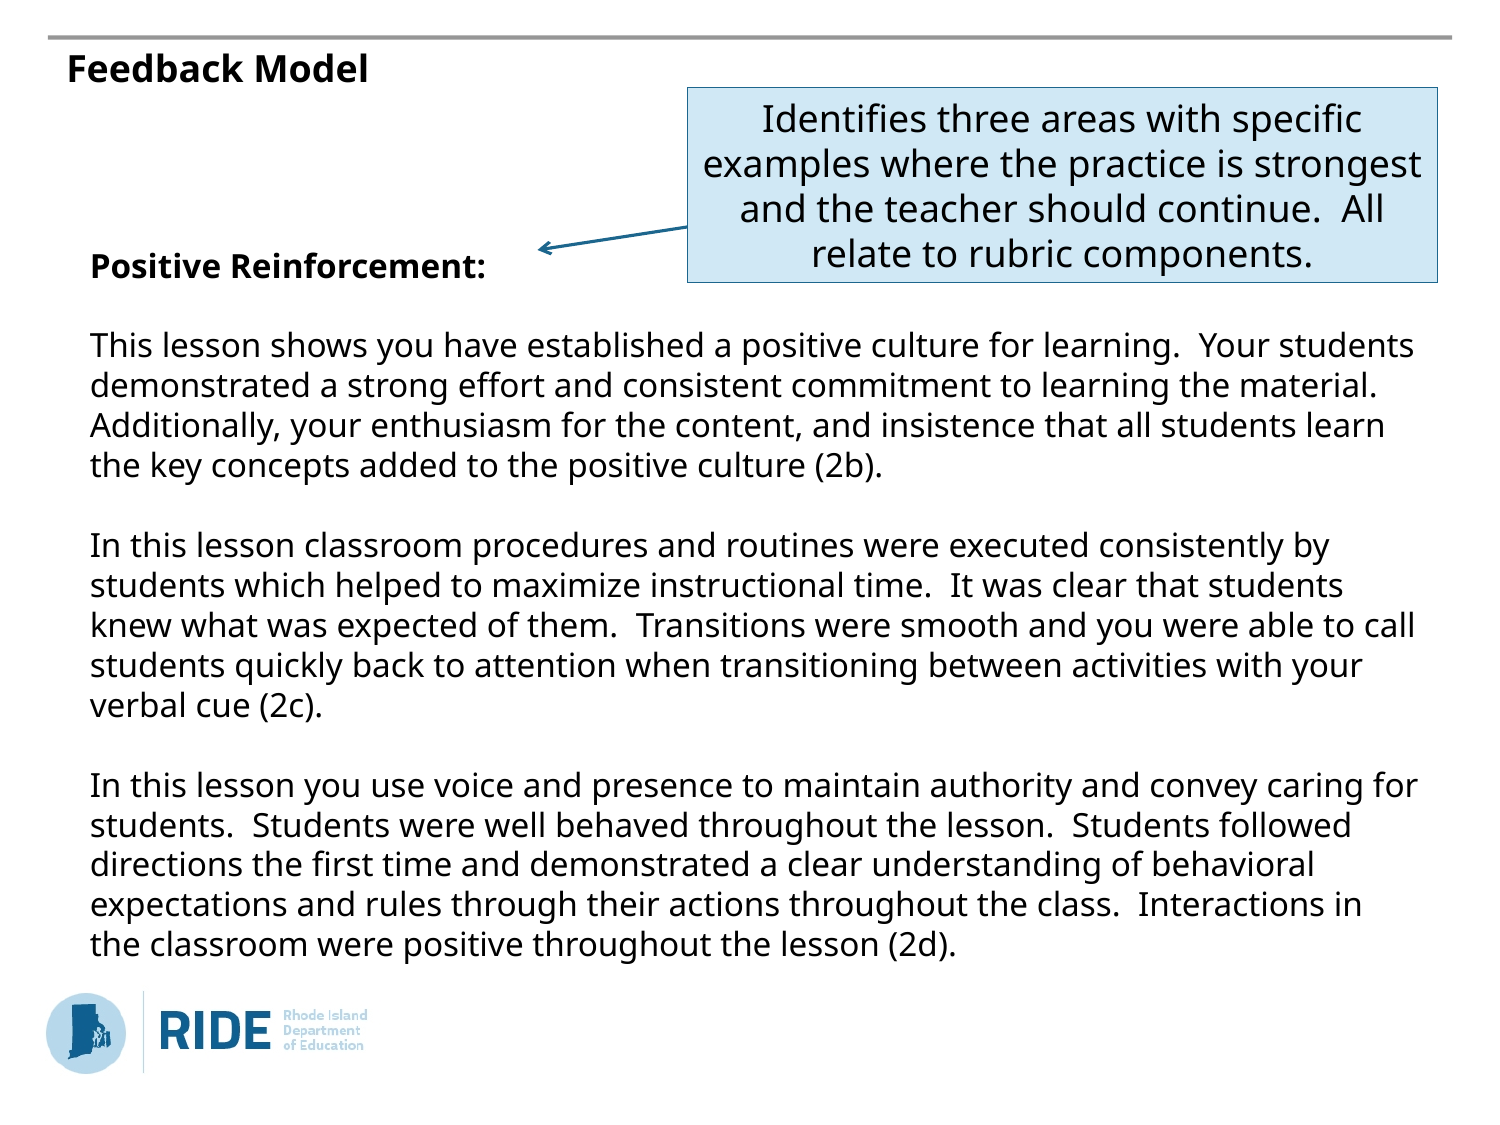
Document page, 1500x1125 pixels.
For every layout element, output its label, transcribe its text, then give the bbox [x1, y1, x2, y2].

text_box Identifies three areas with specific examples where the practice is strongest and the teacher should continue. All relate to rubric components. [687, 87, 1438, 283]
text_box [537, 224, 701, 251]
title Feedback Model [51, 37, 1449, 113]
text_box Positive Reinforcement: This lesson shows you have established a positive culture for learning. Your students demonstrated a strong effort and consistent commitment to learning the material. Additionally, your enthusiasm for the content, and insistence that all students learn the key concepts added to the positive culture (2b). In this lesson classroom procedures and routines were executed consistently by students which helped to maximize instructional time. It was clear that students knew what was expected of them. Transitions were smooth and you were able to call students quickly back to attention when transitioning between activities with your verbal cue (2c). In this lesson you use voice and presence to maintain authority and convey caring for students. Students were well behaved throughout the lesson. Students followed directions the first time and demonstrated a clear understanding of behavioral expectations and rules through their actions throughout the class. Interactions in the classroom were positive throughout the lesson (2d). [74, 237, 1438, 971]
picture [37, 985, 413, 1079]
